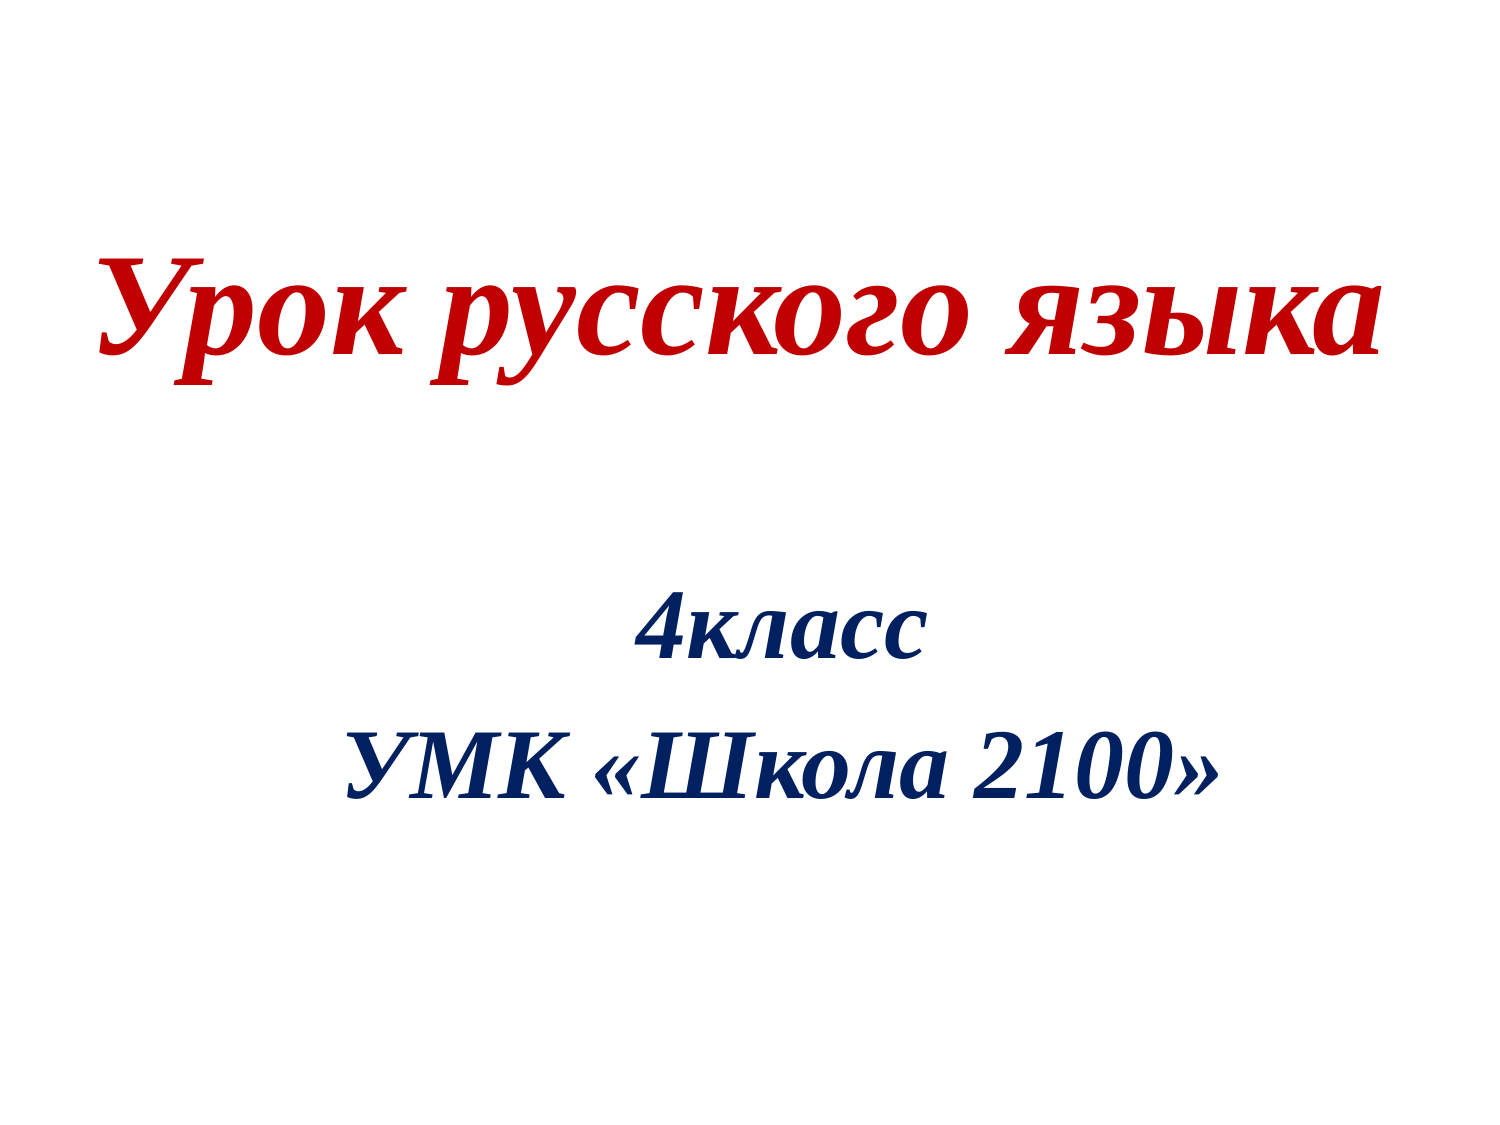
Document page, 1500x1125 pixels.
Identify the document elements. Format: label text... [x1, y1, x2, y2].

subtitle 4класс УМК «Школа 2100» [257, 550, 1308, 839]
title Урок русского языка [58, 175, 1418, 417]
